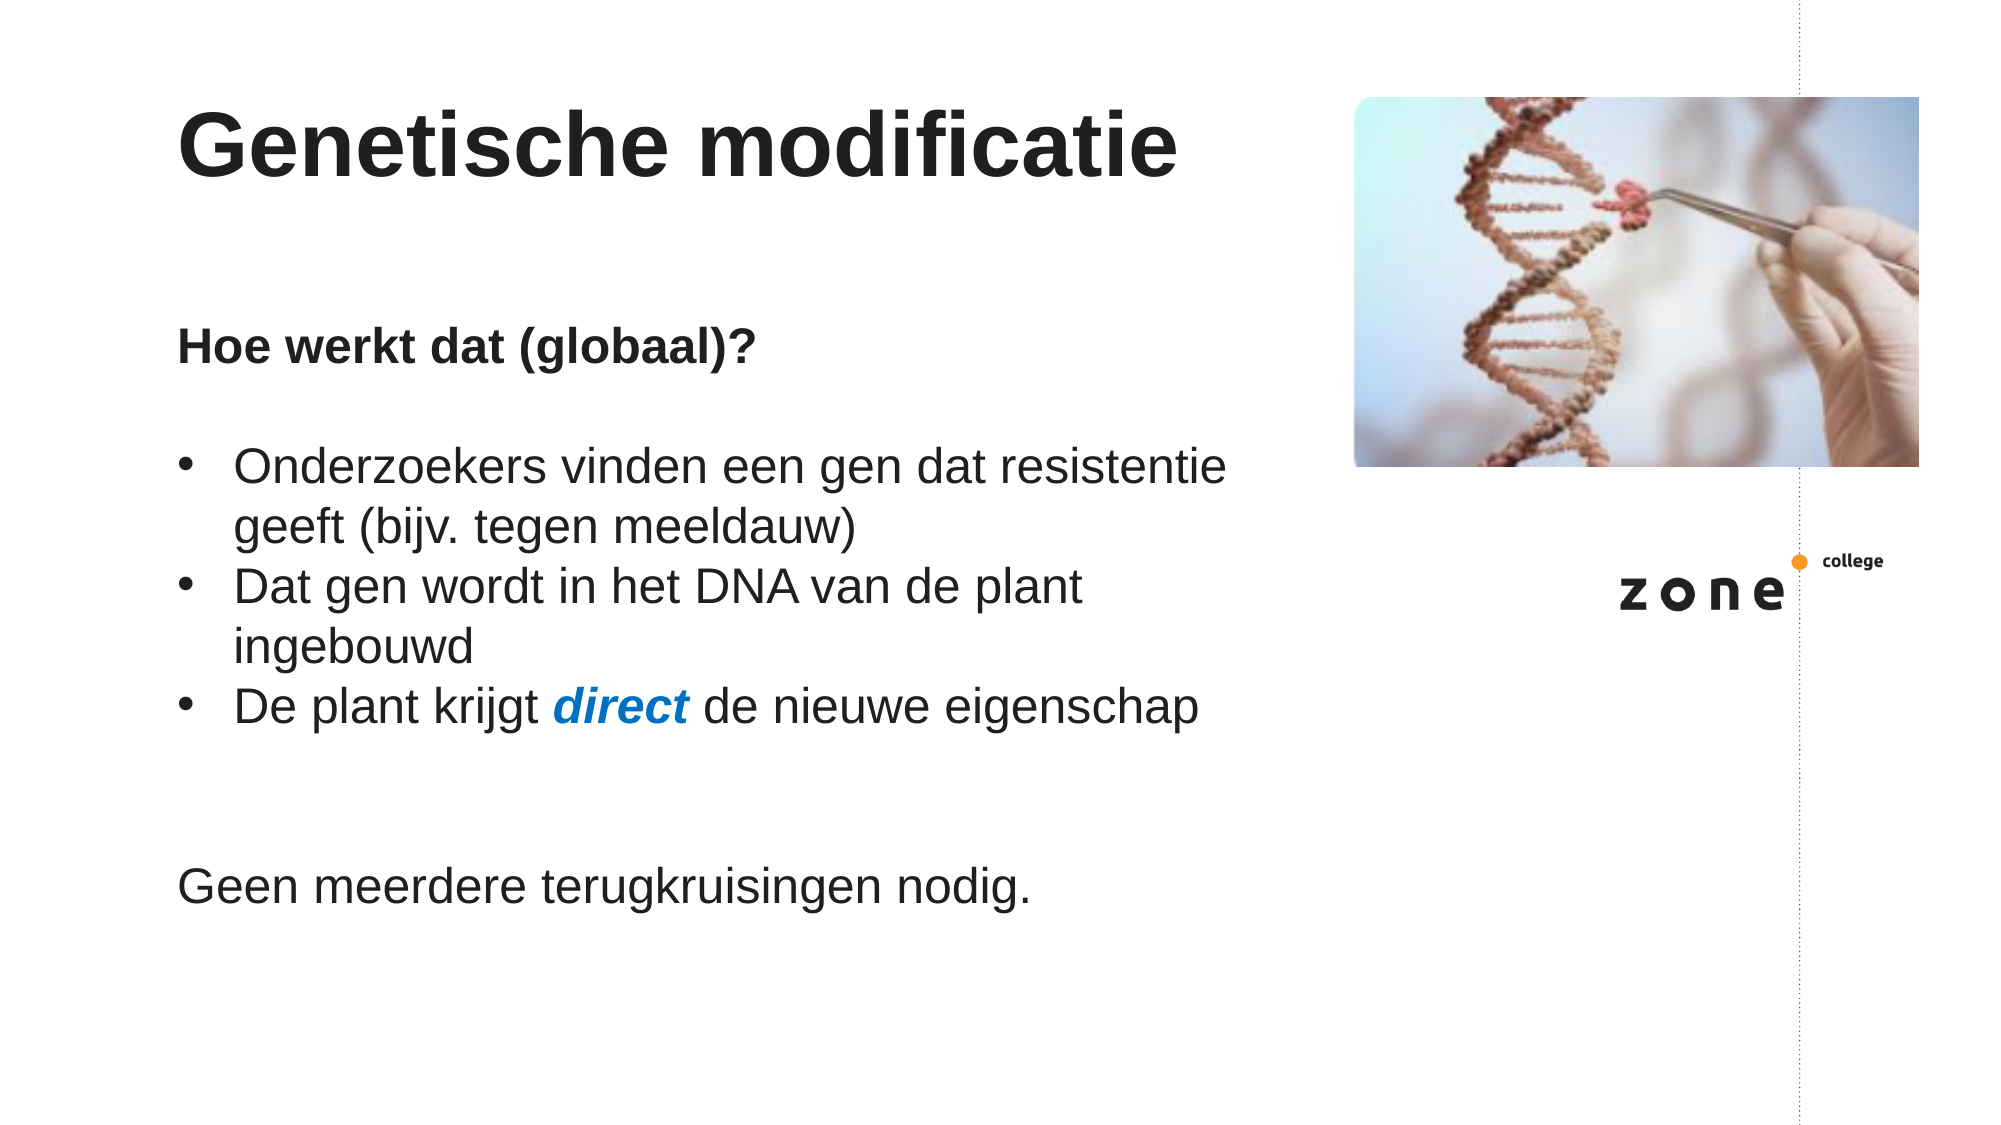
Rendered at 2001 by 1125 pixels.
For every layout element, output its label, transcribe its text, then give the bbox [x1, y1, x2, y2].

picture [1350, 0, 2001, 1125]
list Hoe werkt dat (globaal)? Onderzoekers vinden een gen dat resistentie geeft (bijv. tegen meeldauw) Dat gen wordt in het DNA van de plant ingebouwd De plant krijgt direct de nieuwe eigenschap Geen meerdere terugkruisingen nodig. [177, 313, 1269, 1091]
title Genetische modificatie [177, 97, 1350, 261]
